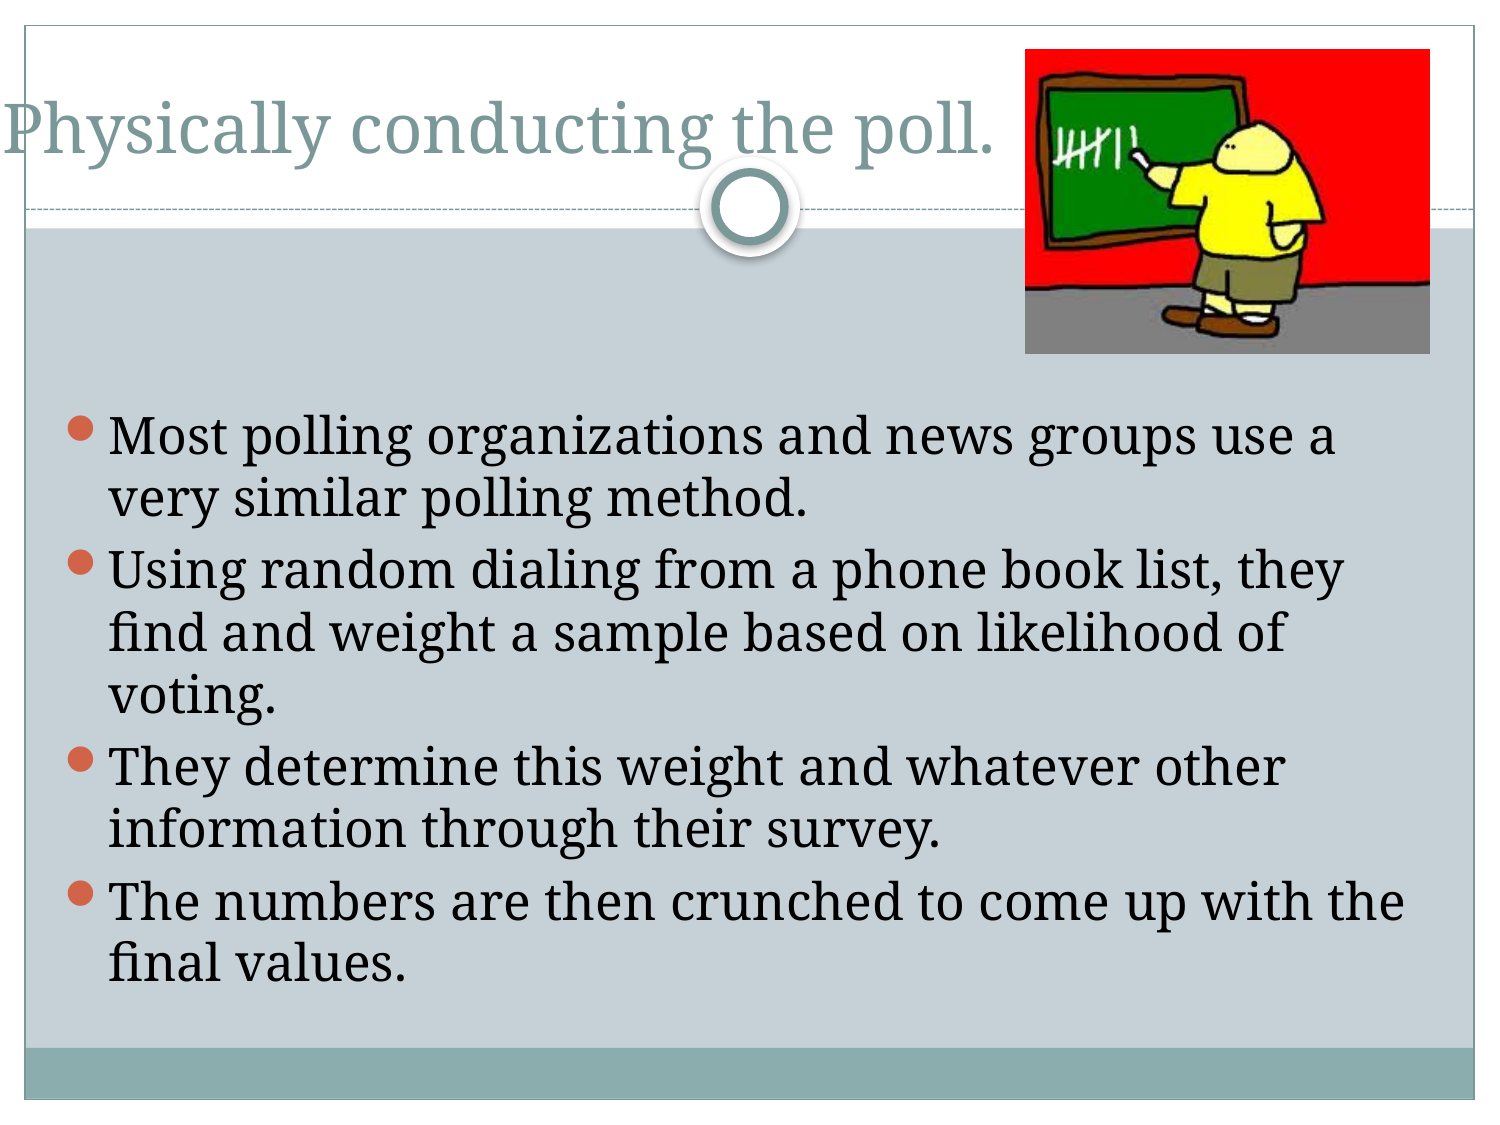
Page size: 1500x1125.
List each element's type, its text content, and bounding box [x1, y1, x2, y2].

picture [1024, 49, 1430, 354]
title Physically conducting the poll. [0, 50, 1021, 175]
list Most polling organizations and news groups use a very similar polling method. Using random dialing from a phone book list, they find and weight a sample based on likelihood of voting. They determine this weight and whatever other information through their survey. The numbers are then crunched to come up with the final values. [49, 250, 1445, 1001]
